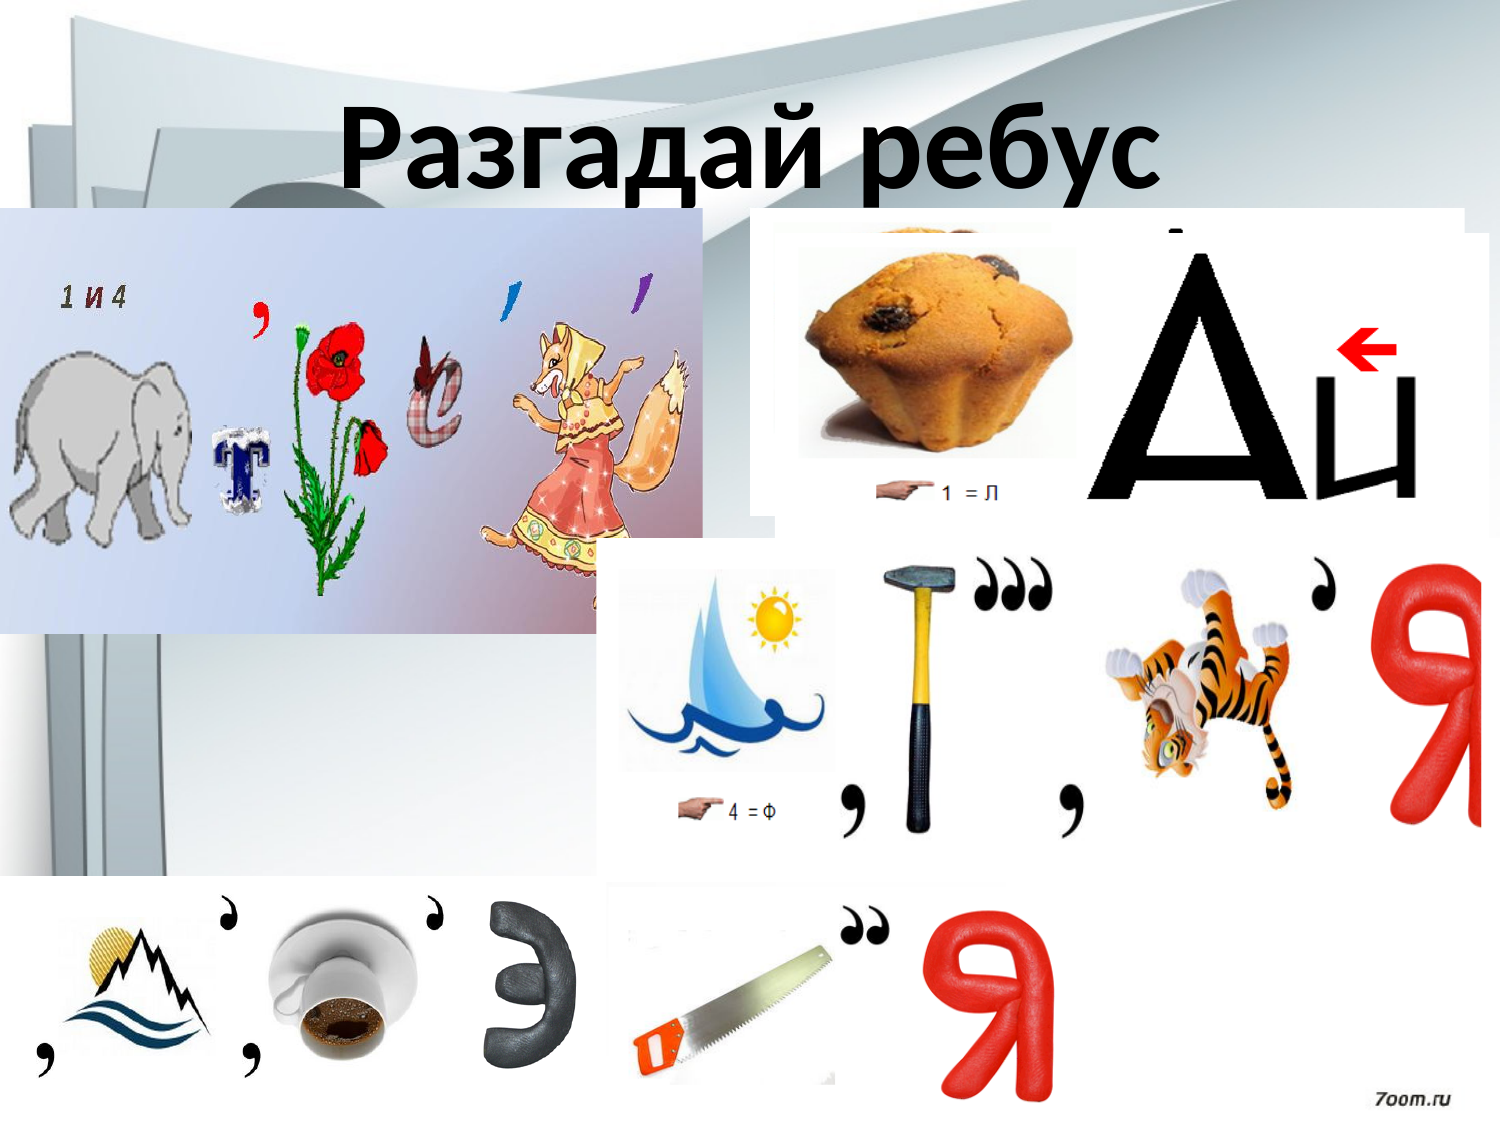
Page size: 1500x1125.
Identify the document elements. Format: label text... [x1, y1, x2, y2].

title Разгадай ребус [75, 45, 1425, 233]
picture [0, 0, 1500, 1125]
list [0, 207, 703, 634]
